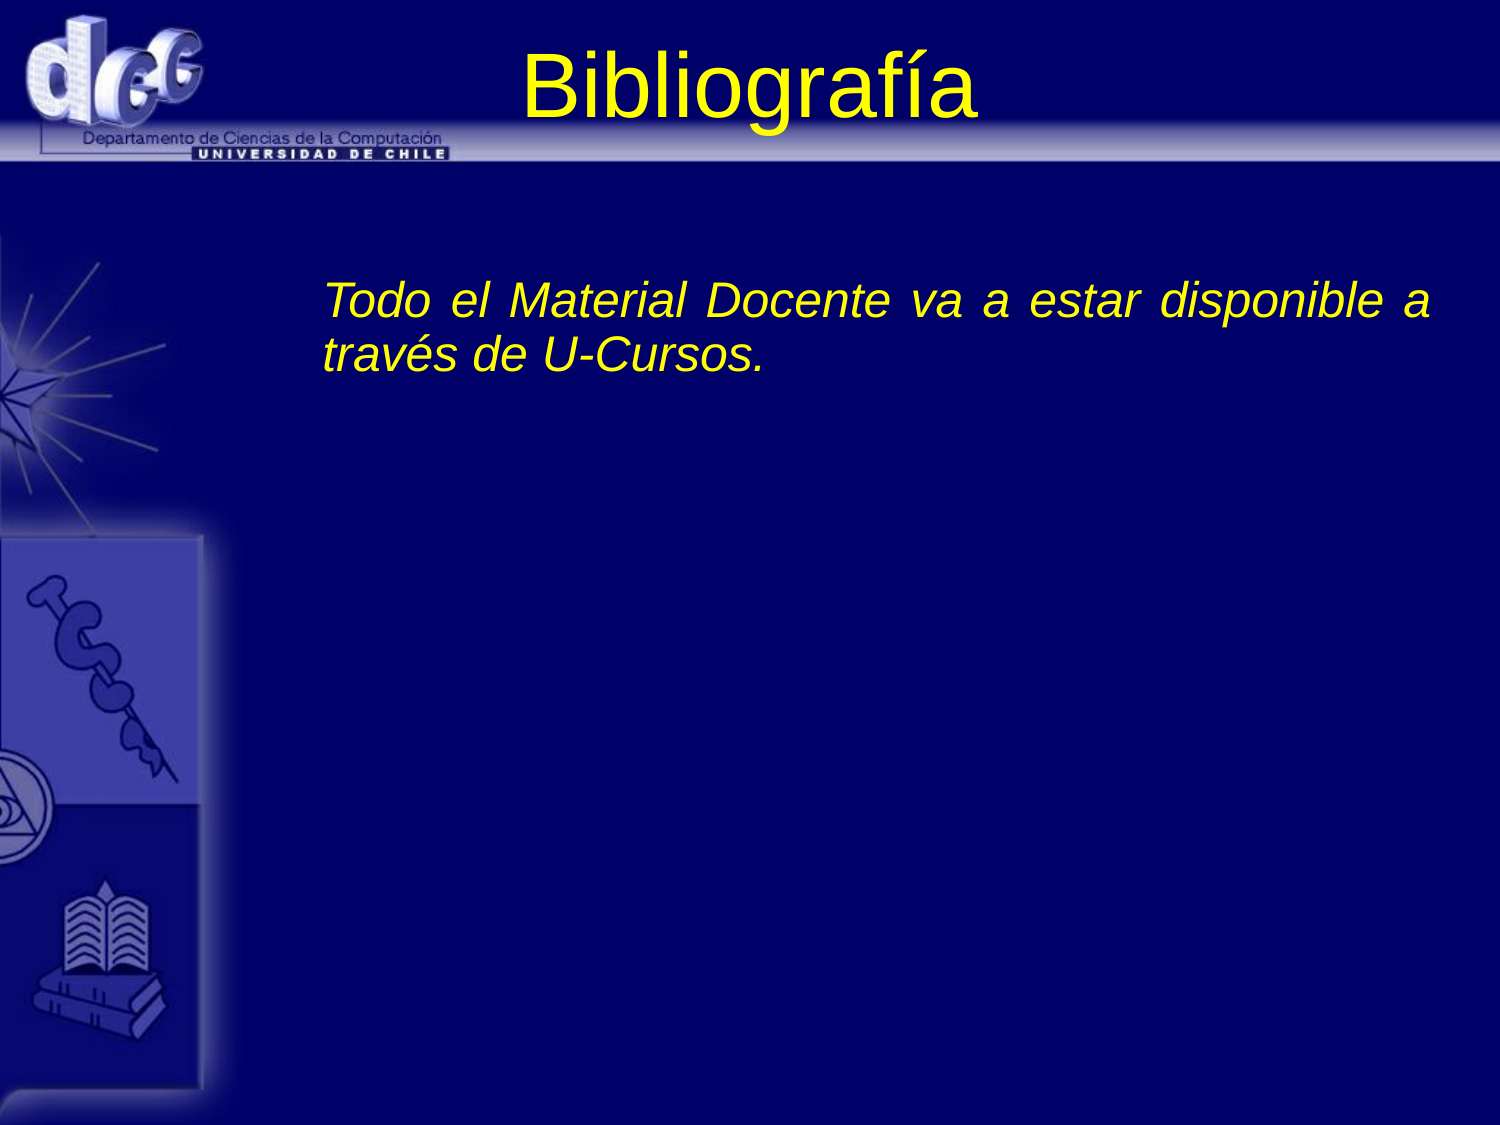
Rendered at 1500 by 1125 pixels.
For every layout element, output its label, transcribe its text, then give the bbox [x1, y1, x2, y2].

list Todo el Material Docente va a estar disponible a través de U-Cursos. [218, 266, 1448, 1125]
title Bibliografía [112, 0, 1388, 163]
picture [0, 0, 1500, 1125]
